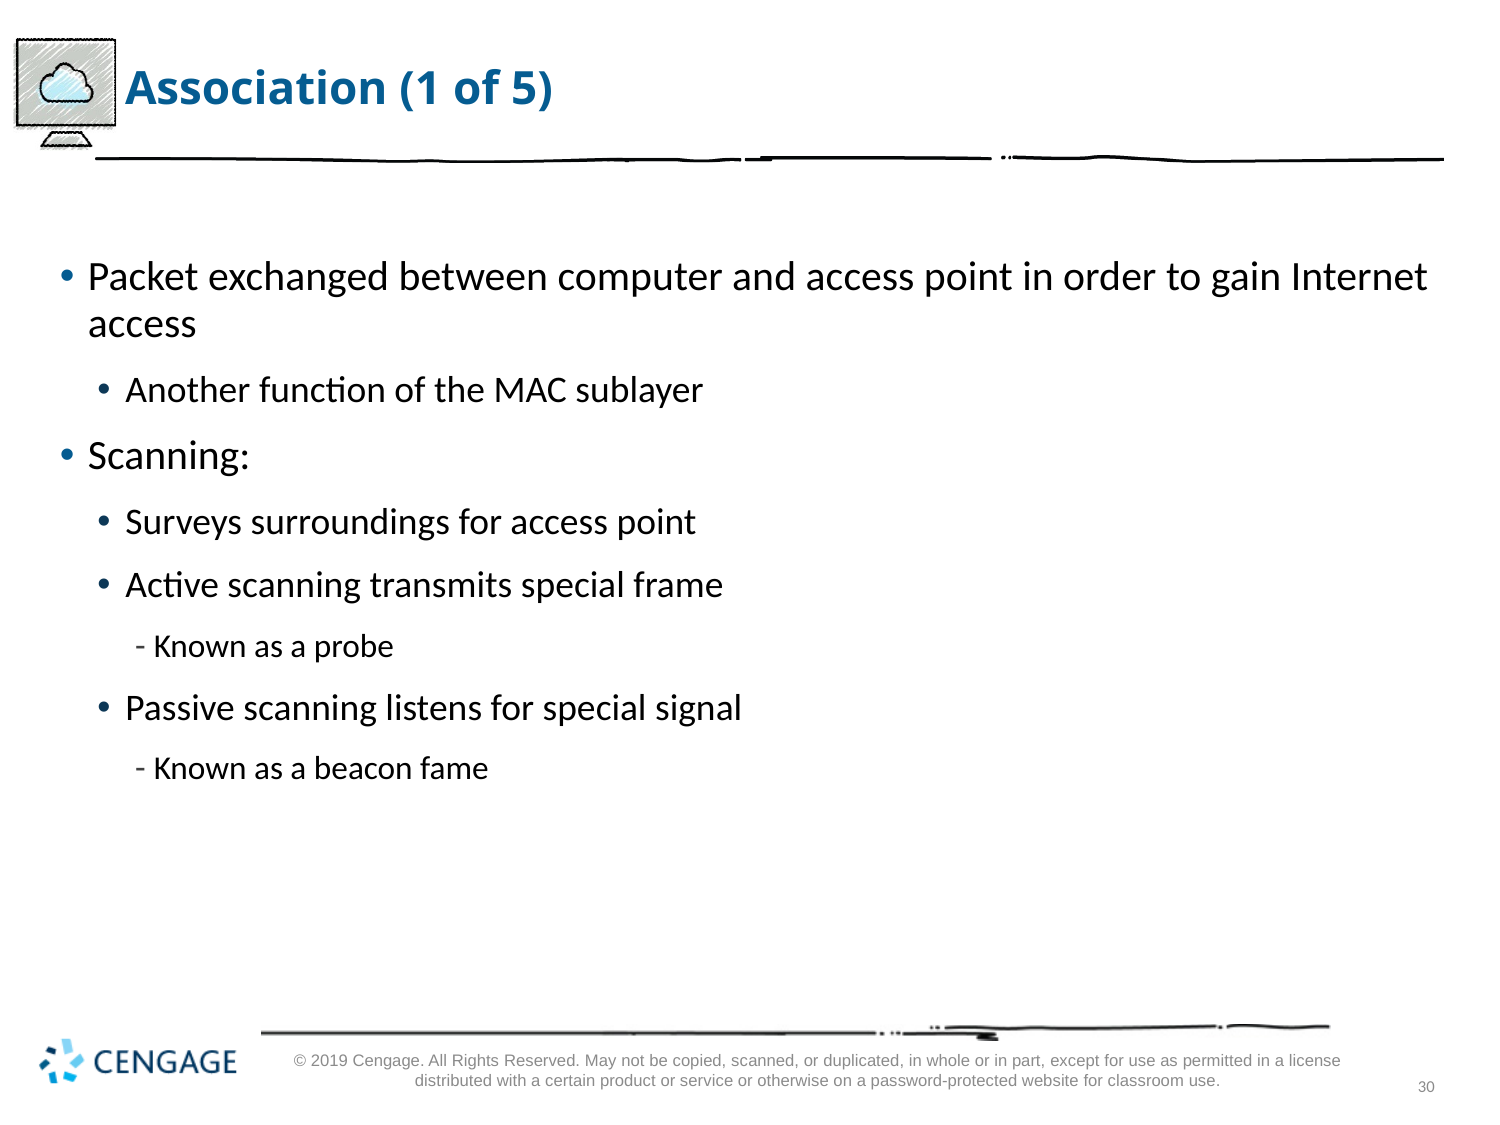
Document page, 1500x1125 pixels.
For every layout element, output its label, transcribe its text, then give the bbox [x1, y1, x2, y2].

picture [13, 36, 117, 151]
picture [95, 155, 1444, 163]
list Packet exchanged between computer and access point in order to gain Internet access Another function of the MAC sublayer Scanning: Surveys surroundings for access point Active scanning transmits special frame Known as a probe Passive scanning listens for special signal Known as a beacon fame [59, 252, 1441, 793]
footer © 2019 Cengage. All Rights Reserved. May not be copied, scanned, or duplicated, in whole or in part, except for use as permitted in a license distributed with a certain product or service or otherwise on a password-protected website for classroom use. [262, 1050, 1375, 1091]
title Association (1 of 5) [125, 66, 1442, 116]
picture [19, 1025, 249, 1096]
picture [261, 1024, 1331, 1041]
